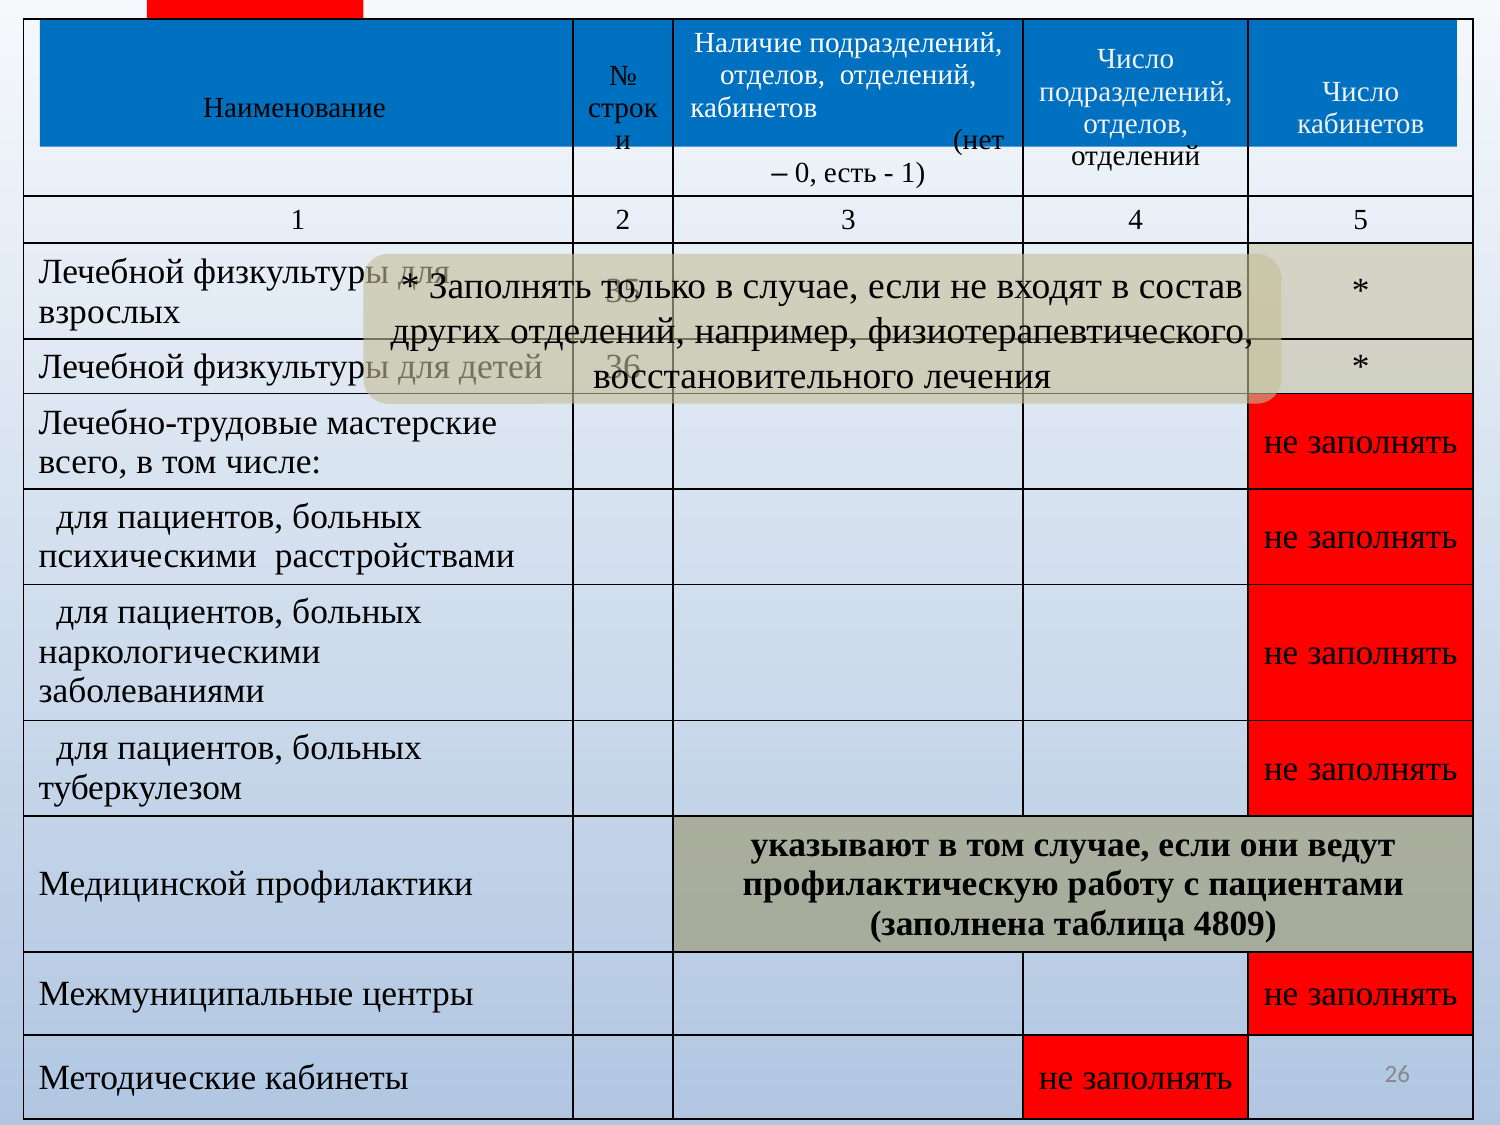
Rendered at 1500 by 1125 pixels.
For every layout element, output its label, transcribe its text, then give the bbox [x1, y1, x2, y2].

table_cell 1 [24, 197, 572, 242]
table_cell указывают в том случае, если они ведут профилактическую работу с пациентами (заполнена таблица 4809) [674, 817, 1472, 951]
table_cell для пациентов, больных наркологическими заболеваниями [24, 585, 572, 720]
table_cell [1024, 490, 1247, 584]
table_cell [574, 406, 672, 488]
table_cell [674, 585, 1022, 720]
table_cell Лечебной физкультуры для детей [24, 340, 364, 393]
table_cell Медицинской профилактики [24, 817, 572, 951]
table_cell [674, 406, 1022, 488]
table_cell [574, 721, 672, 815]
text_box [145, 0, 365, 16]
table_cell 2 [574, 197, 672, 242]
table_cell 3 [674, 197, 1022, 242]
table_cell [1024, 585, 1247, 720]
table_header Наименование [24, 20, 572, 195]
table_cell [674, 490, 1022, 584]
table_cell не заполнять [1249, 585, 1472, 720]
table_header Число кабинетов [1249, 20, 1472, 195]
table_cell не заполнять [1249, 953, 1472, 1034]
table_cell [1024, 406, 1247, 488]
table_cell [674, 953, 1022, 1034]
table_cell * [1281, 340, 1472, 393]
table_header Наличие подразделений, отделов, отделений, кабинетов (нет – 0, есть - 1) [674, 20, 1022, 195]
table_cell не заполнять [1249, 490, 1472, 584]
table_cell для пациентов, больных туберкулезом [24, 721, 572, 815]
table_cell [674, 721, 1022, 815]
table_cell не заполнять [1024, 1036, 1247, 1118]
table_cell [1024, 721, 1247, 815]
table_cell Лечебно-трудовые мастерские всего, в том числе: [24, 394, 572, 488]
table_cell [1024, 244, 1247, 251]
table_cell [574, 953, 672, 1034]
table_cell [574, 585, 672, 720]
table_cell [1024, 953, 1247, 1034]
table_header Число подразделений, отделов, отделений [1024, 20, 1247, 195]
table_cell 4 [1024, 197, 1247, 242]
table_cell * [1249, 244, 1472, 338]
table_cell Лечебной физкультуры для взрослых [24, 244, 572, 338]
table_cell Методические кабинеты [24, 1036, 572, 1118]
table_cell не заполнять [1249, 721, 1472, 815]
table_cell [1249, 1036, 1472, 1118]
table_cell [674, 244, 1022, 251]
table_cell не заполнять [1249, 394, 1472, 488]
table_cell [674, 1036, 1022, 1118]
table_header № строки [574, 20, 672, 195]
table_cell Межмуниципальные центры [24, 953, 572, 1034]
table_cell для пациентов, больных психическими расстройствами [24, 490, 572, 584]
table_cell [574, 1036, 672, 1118]
table_cell [574, 817, 672, 951]
text_box * Заполнять только в случае, если не входят в состав других отделений, например, физиотерапевтического, восстановительного лечения [361, 251, 1284, 406]
table_cell [574, 490, 672, 584]
table_cell 35 [574, 244, 672, 251]
table_cell 5 [1249, 197, 1472, 242]
